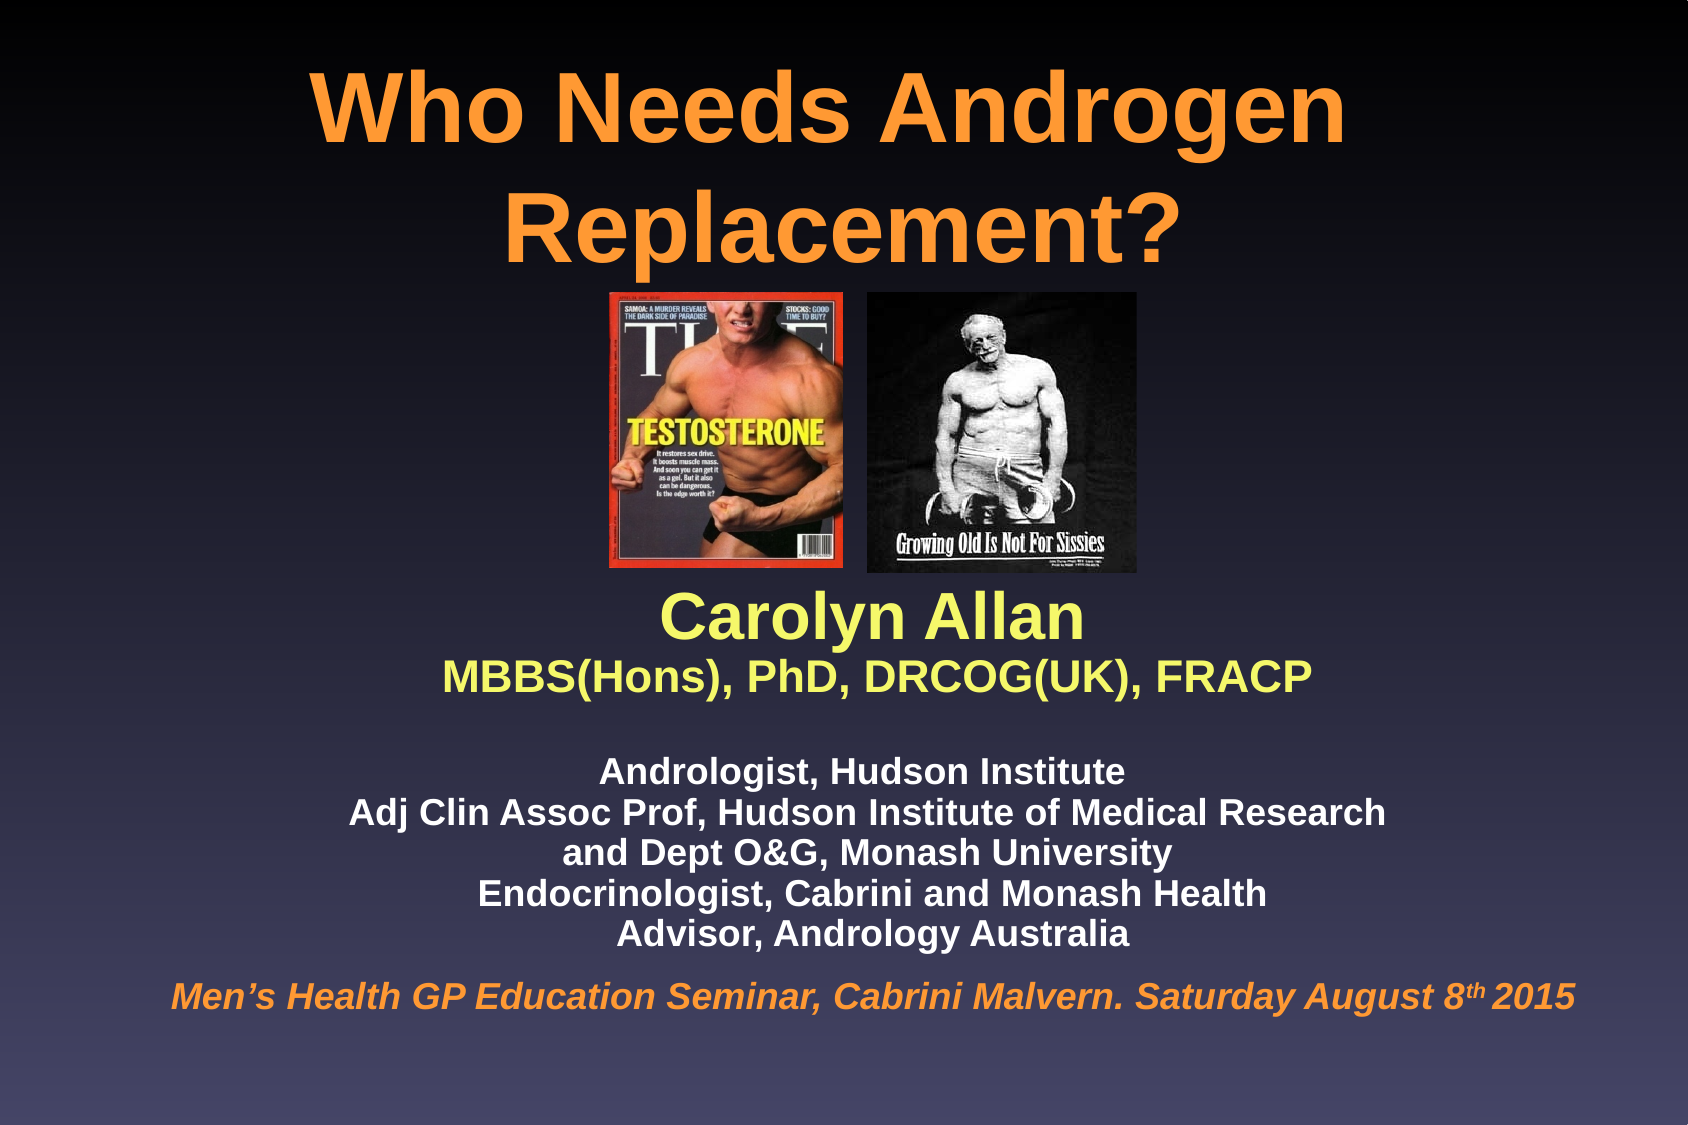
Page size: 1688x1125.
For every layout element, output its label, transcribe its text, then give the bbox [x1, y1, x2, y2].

subtitle Carolyn Allan MBBS(Hons), PhD, DRCOG(UK), FRACP Andrologist, Hudson Institute Adj Clin Assoc Prof, Hudson Institute of Medical Research and Dept O&G, Monash University Endocrinologist, Cabrini and Monash Health Advisor, Andrology Australia Men’s Health GP Education Seminar, Cabrini Malvern. Saturday August 8th 2015 [117, 574, 1629, 862]
title Who Needs Androgen Replacement? [0, 35, 1688, 277]
picture [609, 292, 843, 569]
picture [866, 292, 1137, 574]
